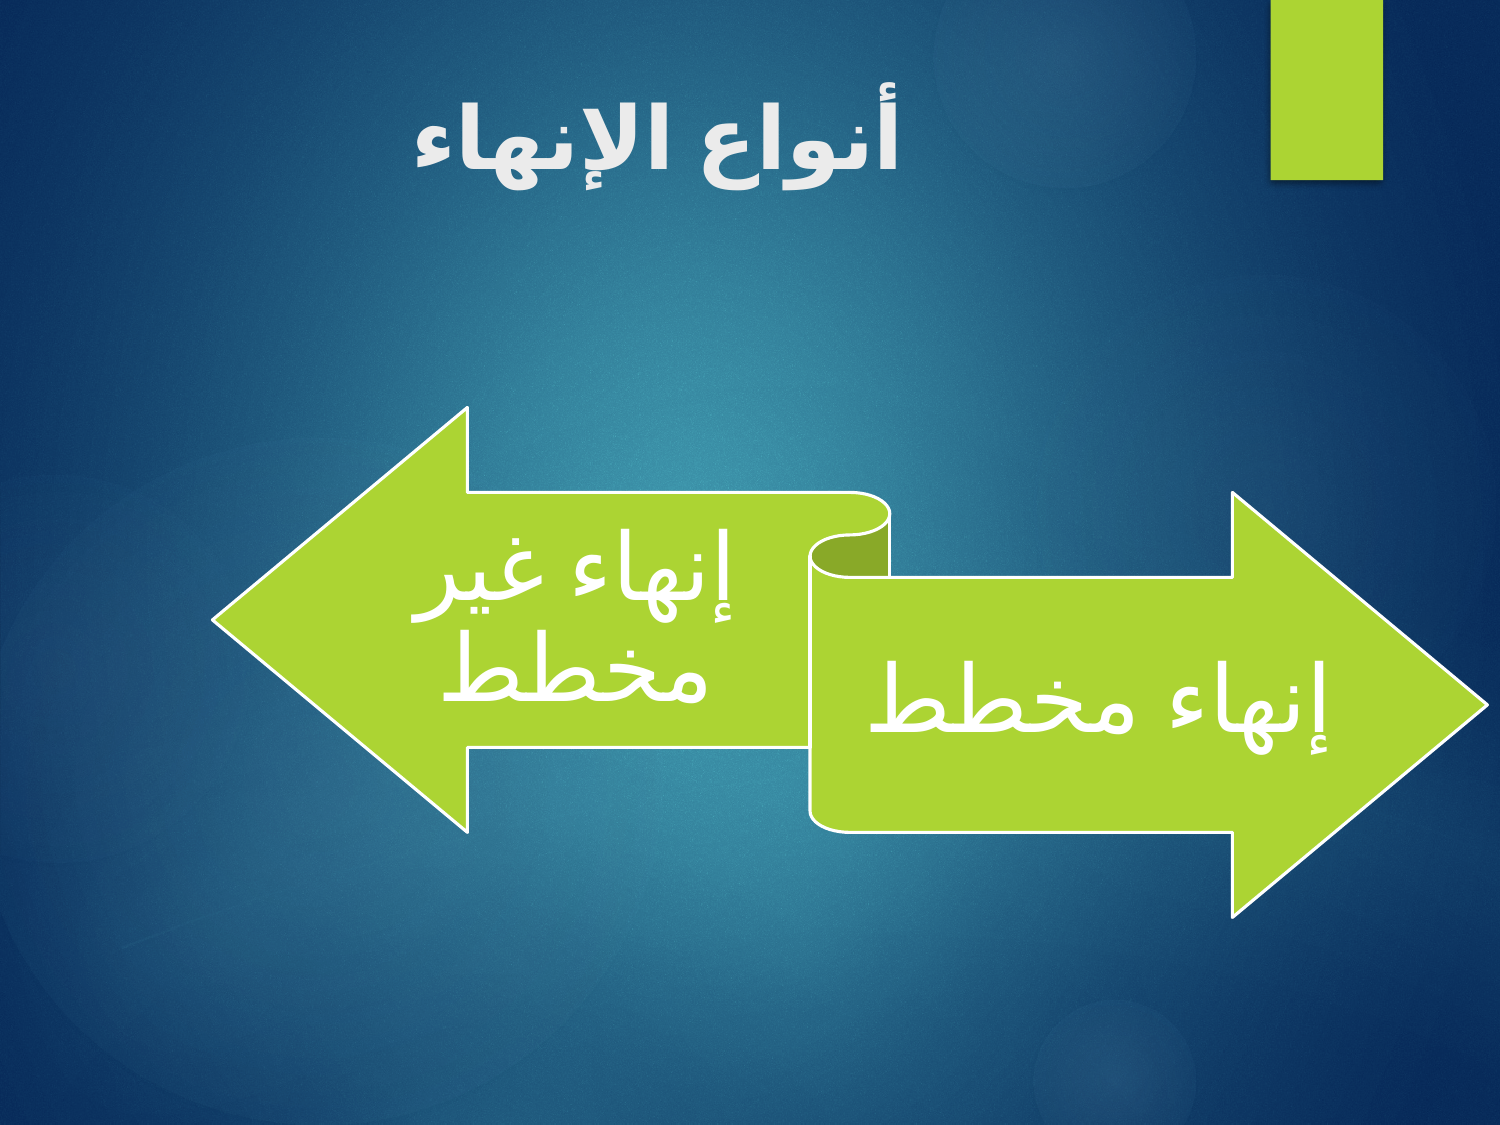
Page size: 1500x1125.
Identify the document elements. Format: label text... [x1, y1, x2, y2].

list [212, 324, 1488, 1001]
title أنواع الإنهاء [79, 74, 1237, 304]
